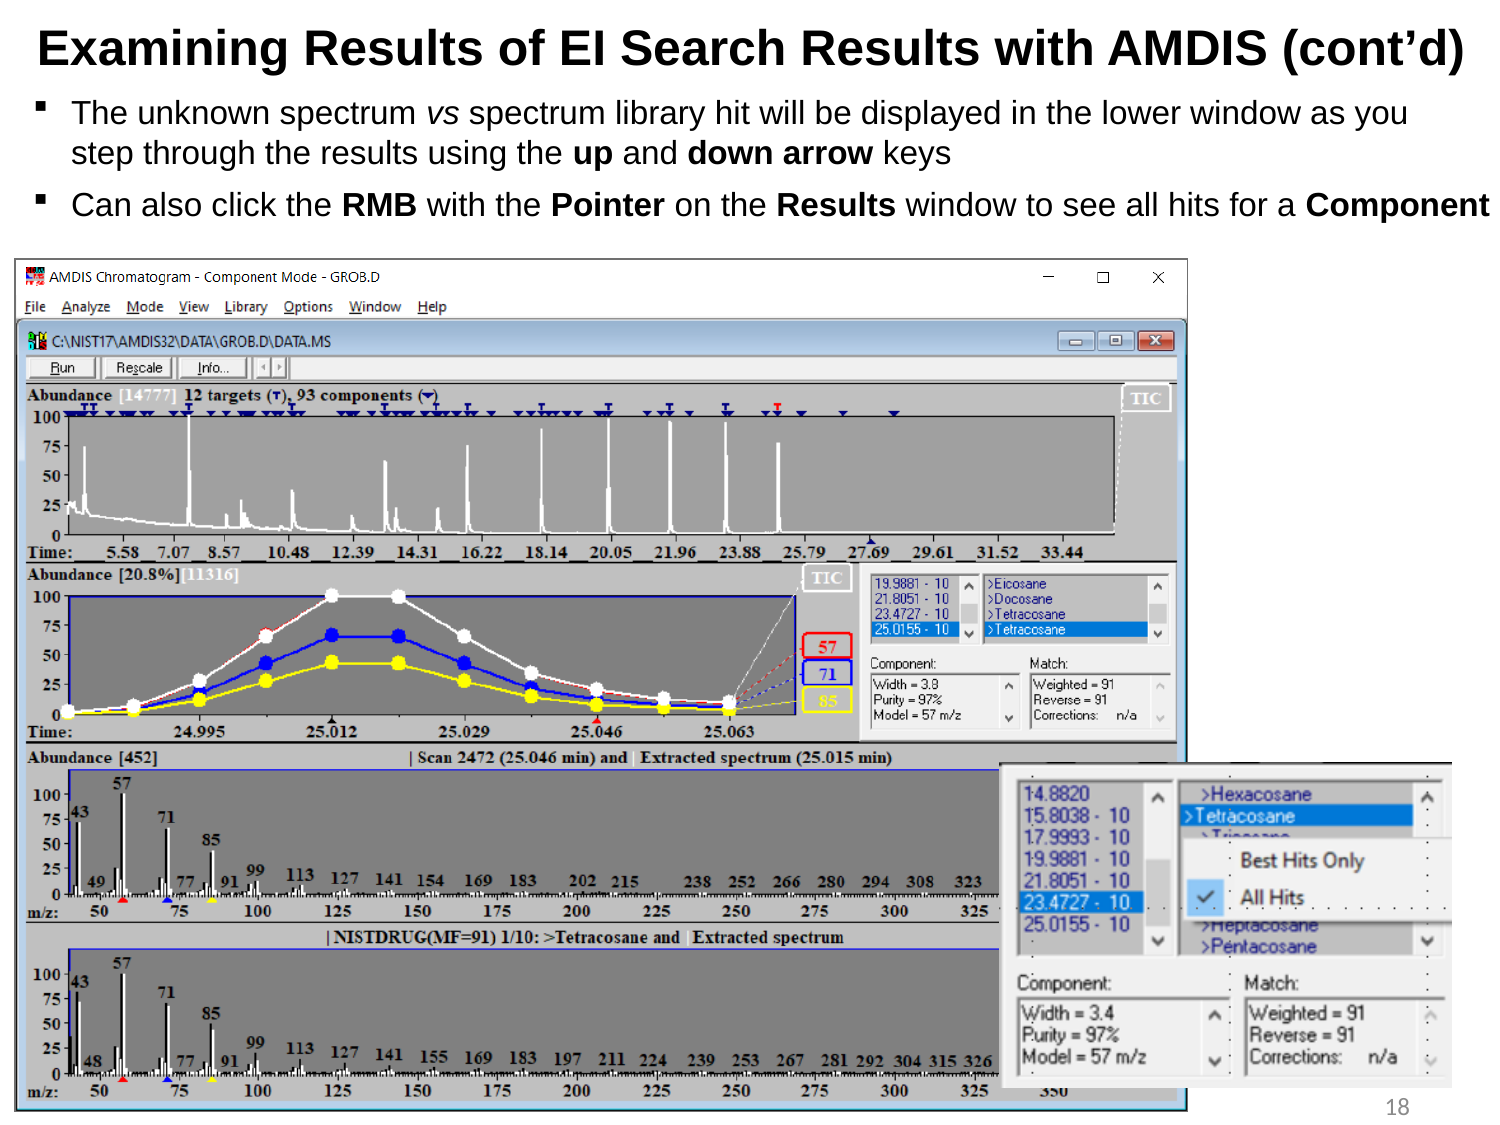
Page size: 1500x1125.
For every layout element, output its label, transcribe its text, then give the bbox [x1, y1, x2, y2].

slide_number 18 [1074, 1096, 1425, 1125]
text_box Examining Results of EI Search Results with AMDIS (cont’d) [22, 7, 1482, 83]
text_box The unknown spectrum vs spectrum library hit will be displayed in the lower window as you step through the results using the up and down arrow keys Can also click the RMB with the Pointer on the Results window to see all hits for a Component [18, 83, 1500, 231]
picture [13, 257, 1452, 1112]
